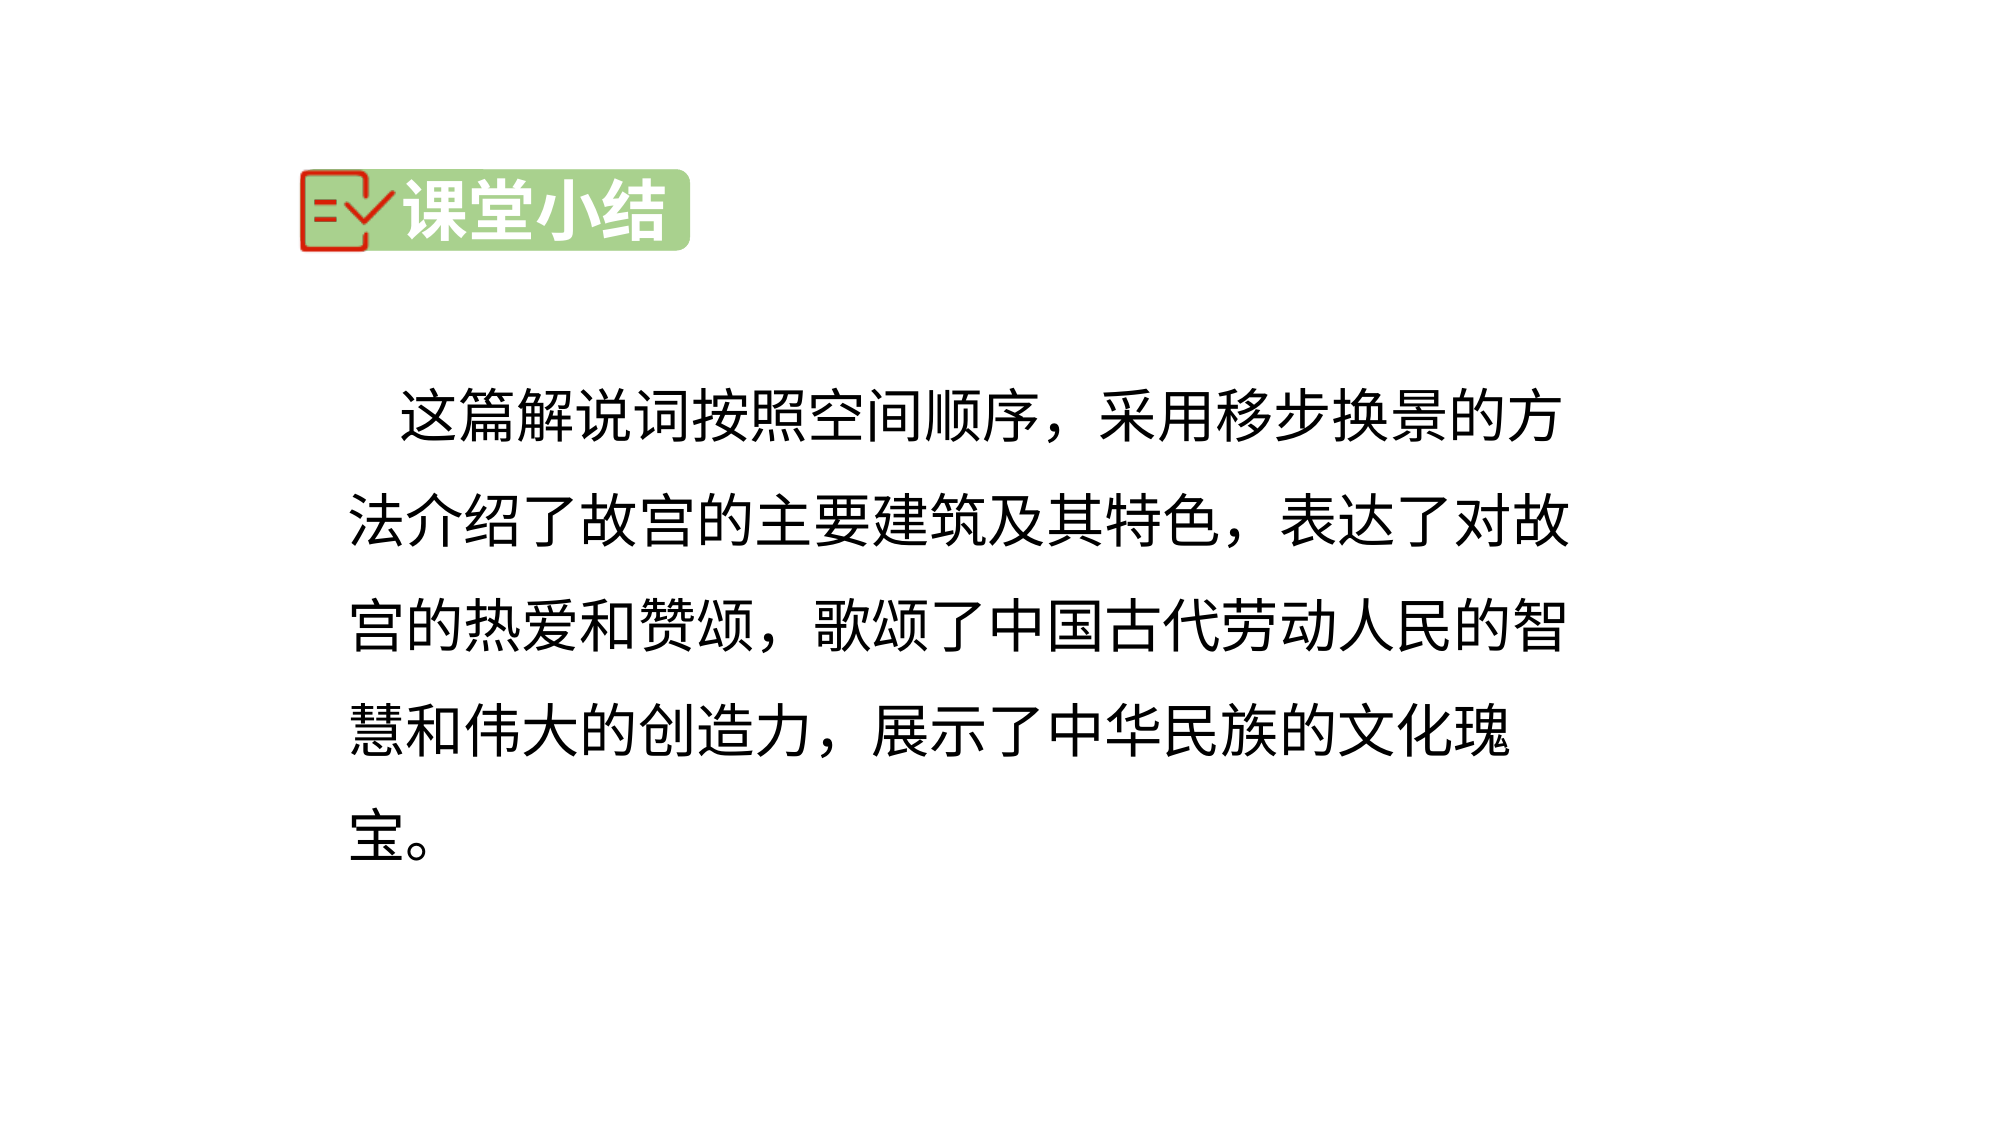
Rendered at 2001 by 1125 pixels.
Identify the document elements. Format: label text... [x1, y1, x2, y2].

picture [293, 156, 403, 266]
text_box 这篇解说词按照空间顺序，采用移步换景的方法介绍了故宫的主要建筑及其特色，表达了对故宫的热爱和赞颂，歌颂了中国古代劳动人民的智慧和伟大的创造力，展示了中华民族的文化瑰宝。 [332, 337, 1633, 982]
text_box 课堂小结 [403, 161, 690, 256]
